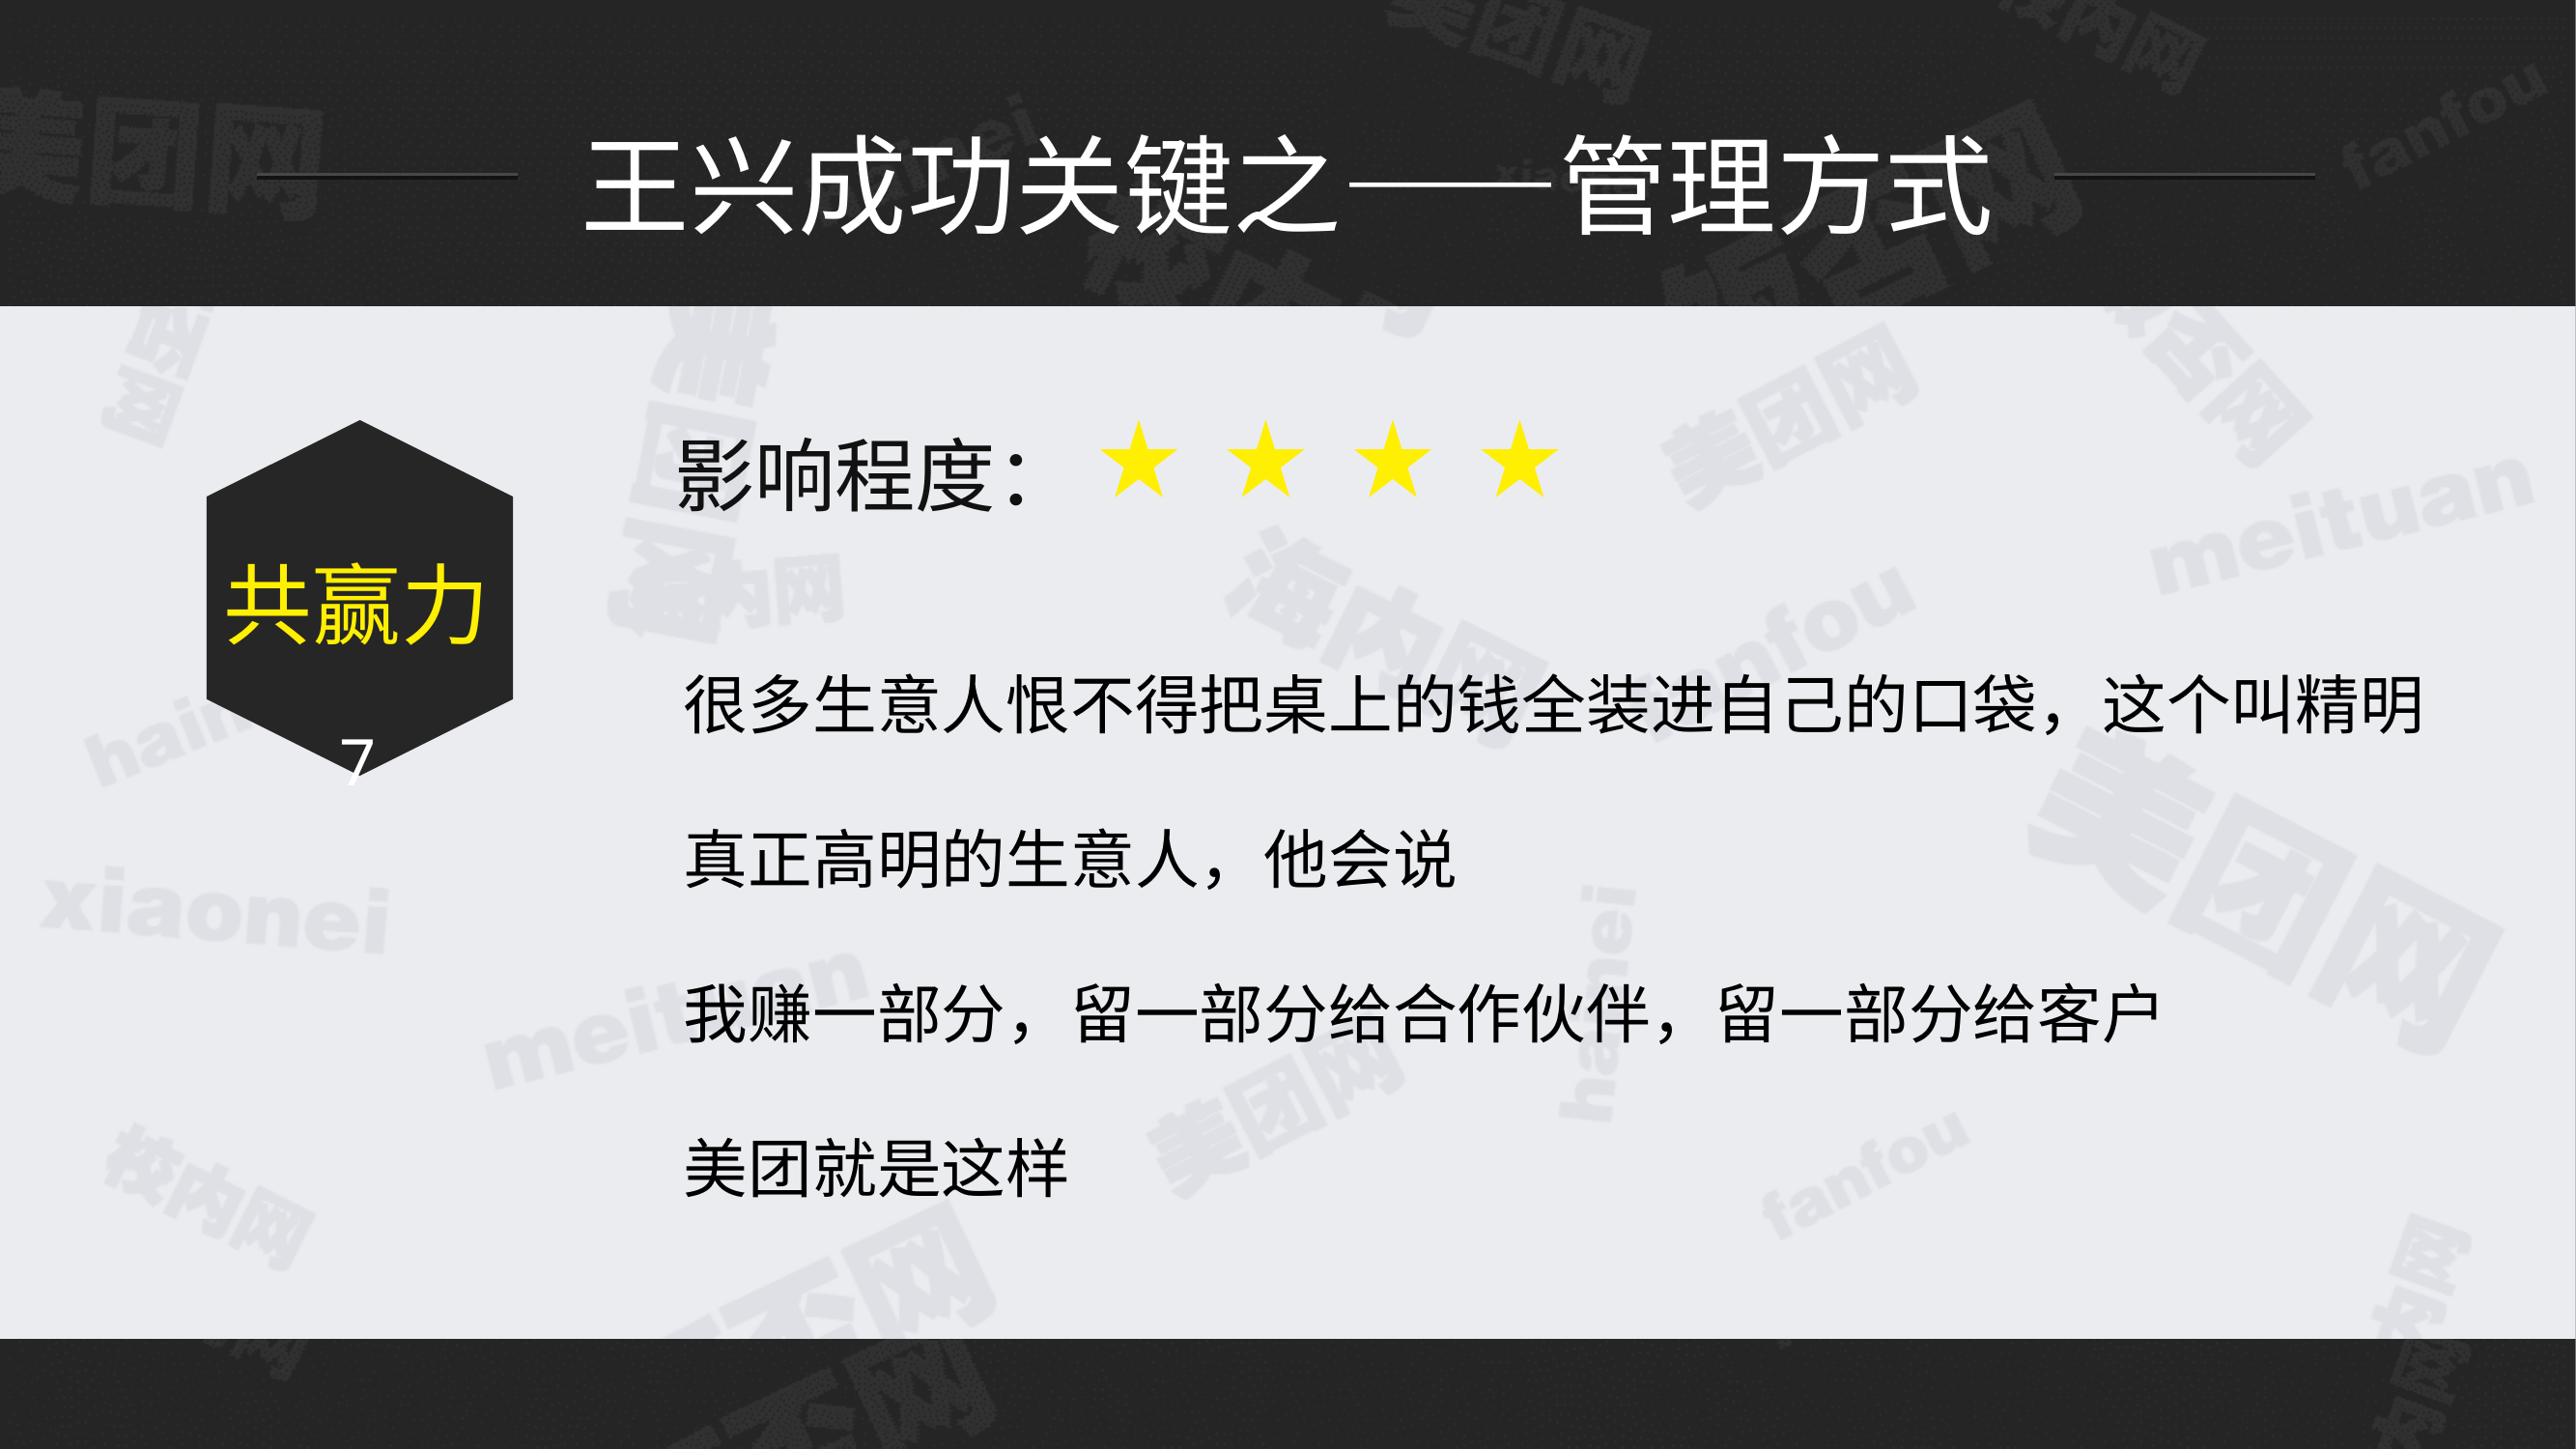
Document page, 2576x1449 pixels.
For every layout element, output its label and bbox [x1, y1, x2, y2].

picture [0, 0, 2576, 1449]
text_box [1102, 421, 1557, 496]
text_box [256, 110, 2315, 258]
